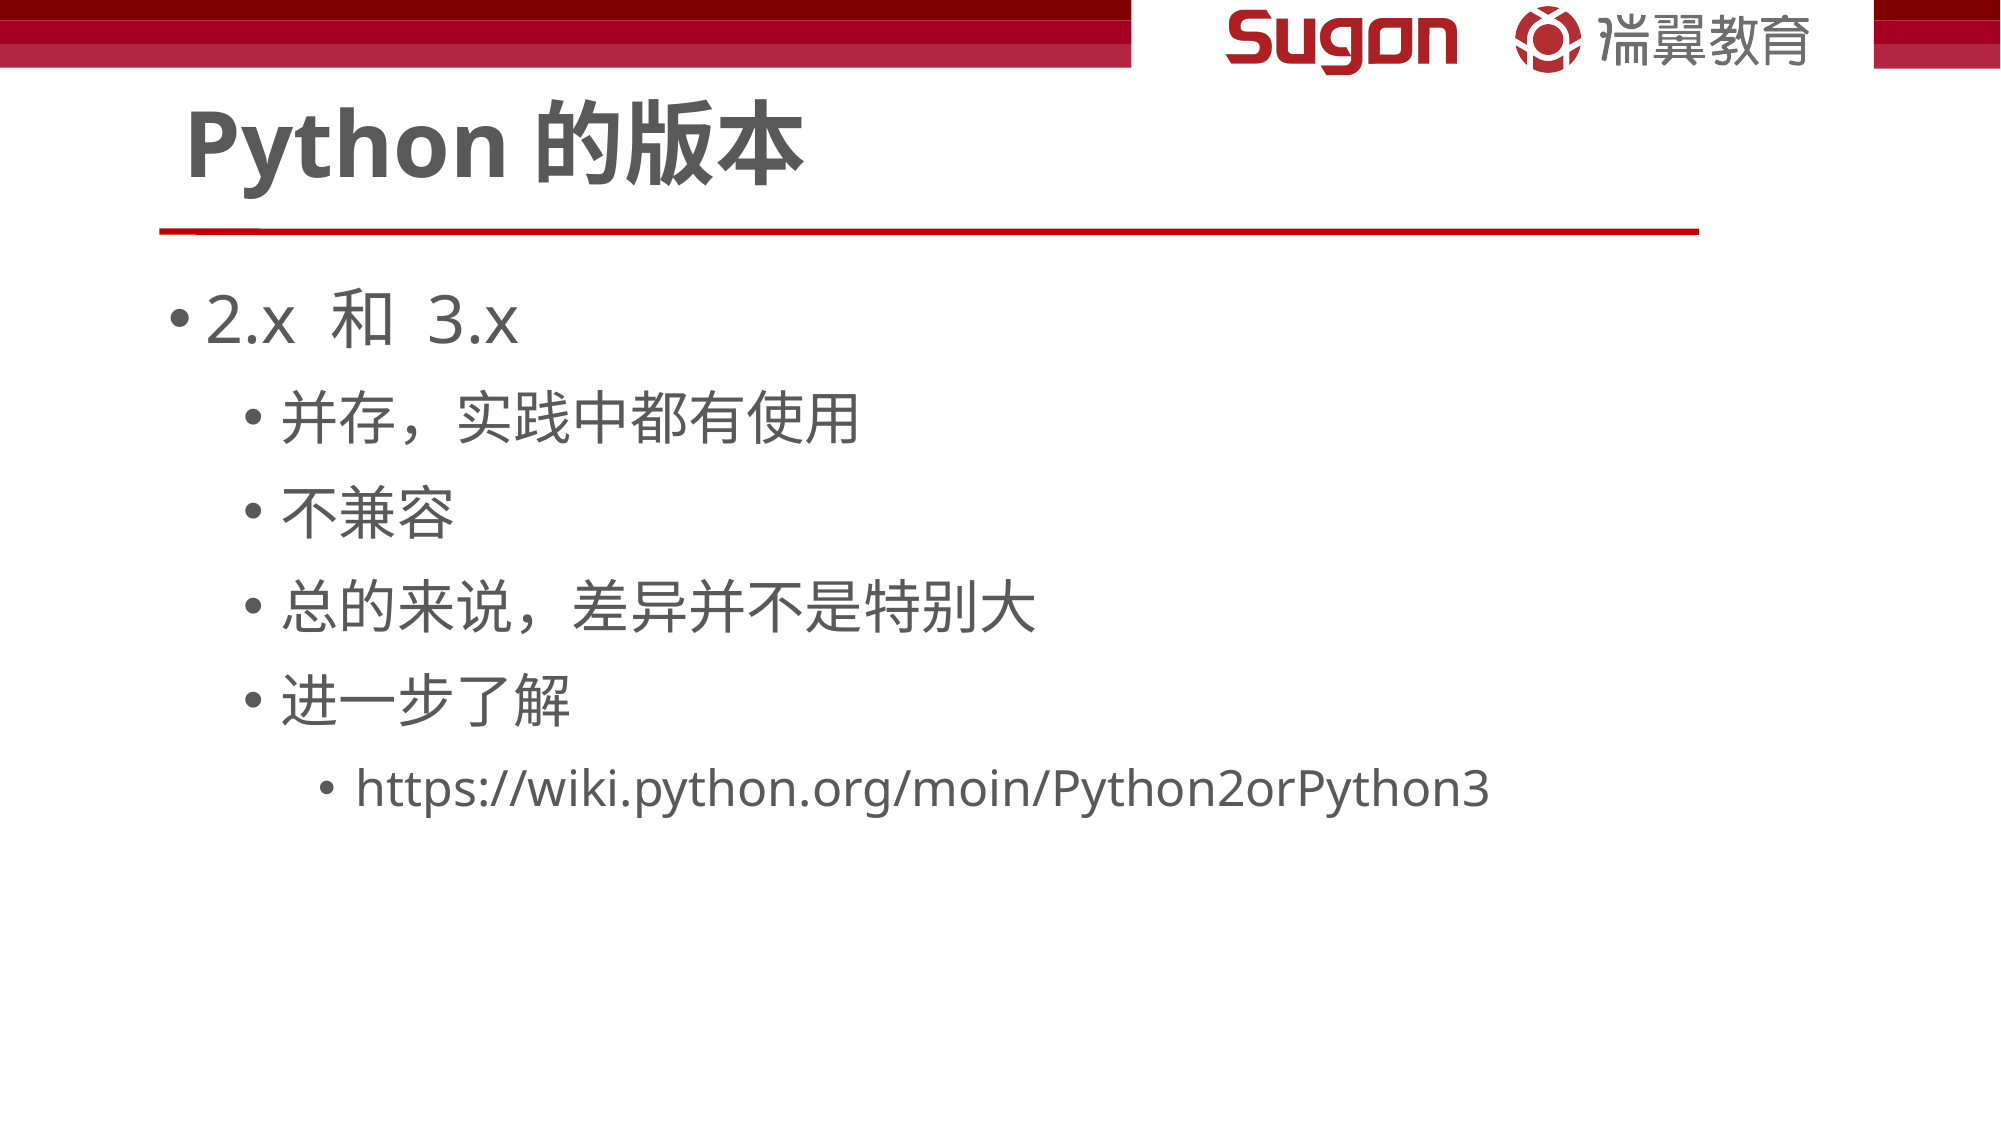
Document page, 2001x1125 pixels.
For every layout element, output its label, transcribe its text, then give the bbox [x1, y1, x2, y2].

picture [1194, 0, 1484, 91]
picture [1515, 6, 1809, 73]
title Python的版本 [169, 91, 1895, 214]
list 2.x 和 3.x 并存，实践中都有使用 不兼容 总的来说，差异并不是特别大 进一步了解 https://wiki.python.org/moin/Python2orPython3 [153, 253, 1879, 1028]
